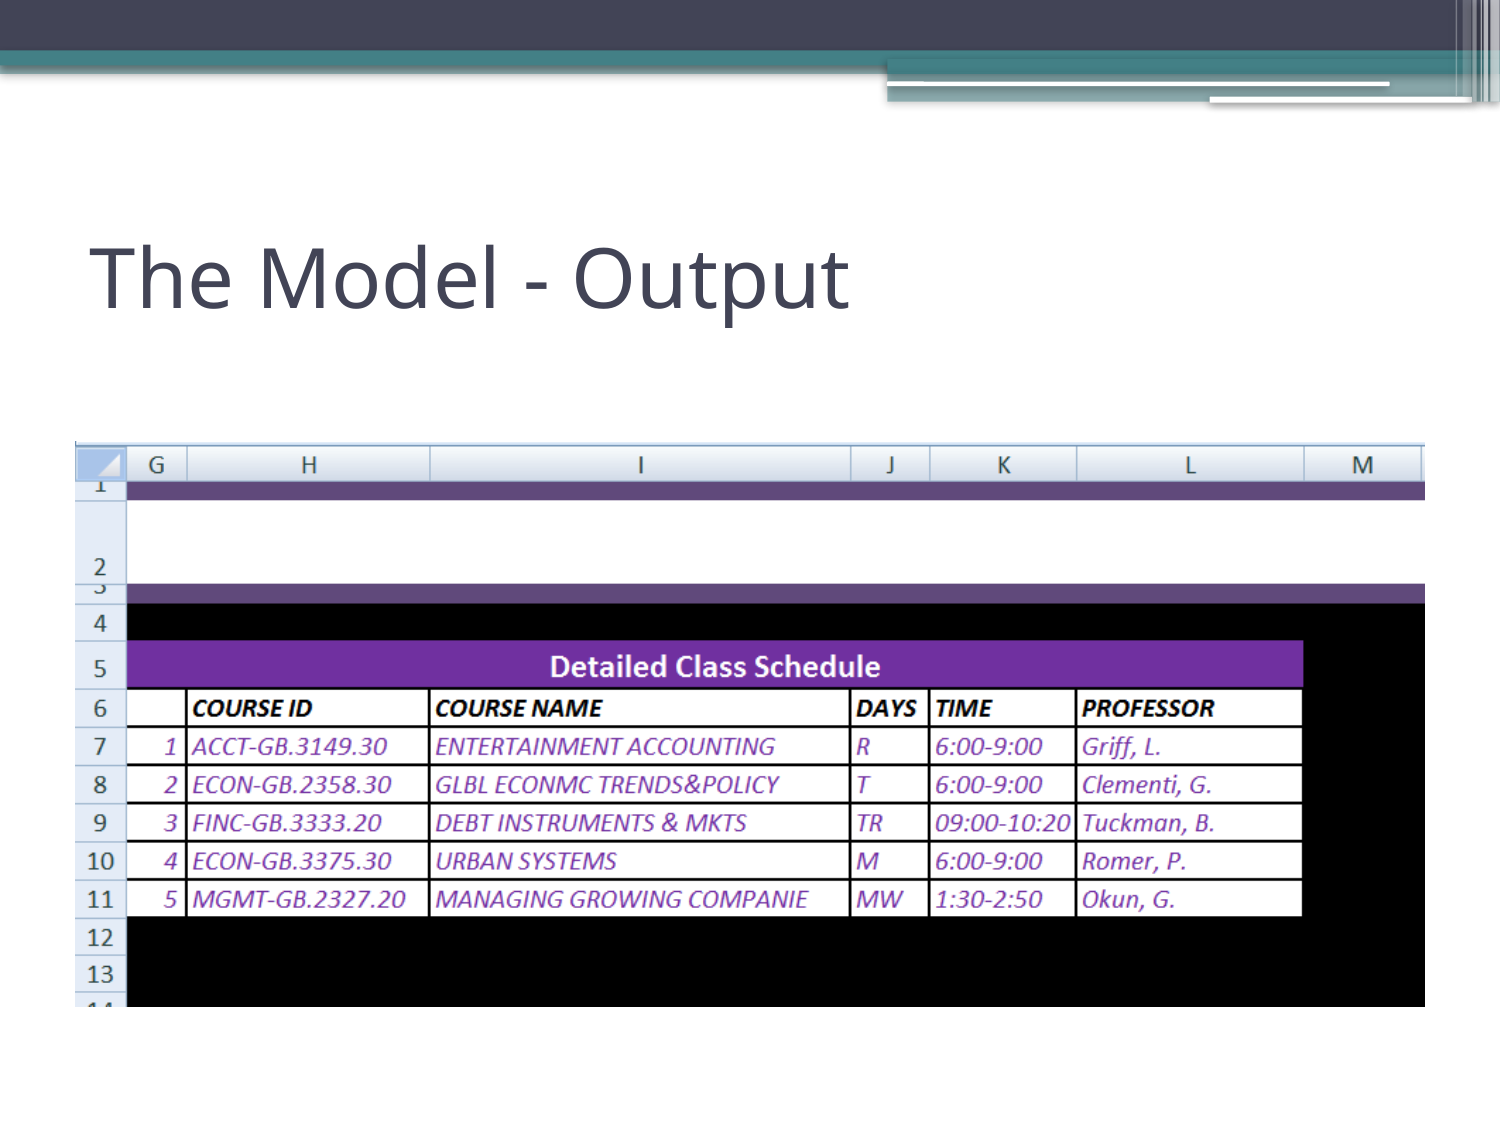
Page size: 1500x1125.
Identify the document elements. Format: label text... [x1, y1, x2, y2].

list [74, 441, 1426, 1007]
title The Model - Output [75, 187, 1425, 363]
